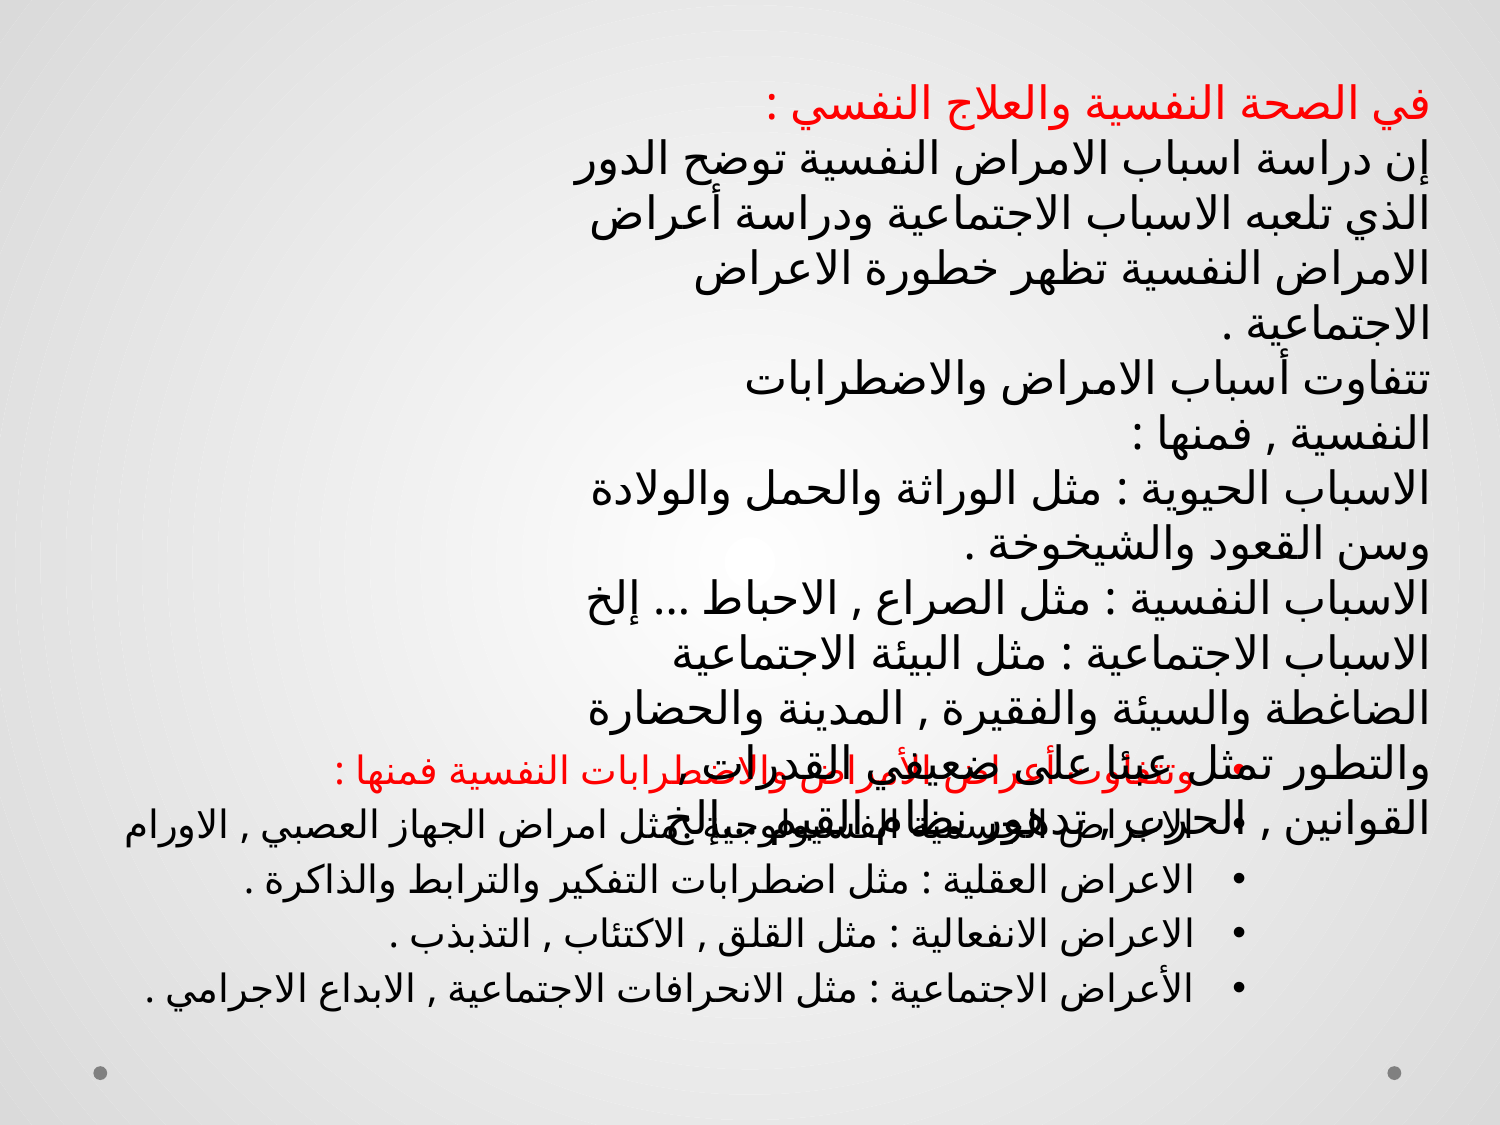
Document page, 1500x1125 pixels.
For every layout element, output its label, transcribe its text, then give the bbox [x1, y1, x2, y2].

list وتتفاوت أعراض الأمراض والاضطرابات النفسية فمنها : الاعراض الجسمية الفسيولوجية :مثل امراض الجهاز العصبي , الاورام الاعراض العقلية : مثل اضطرابات التفكير والترابط والذاكرة . الاعراض الانفعالية : مثل القلق , الاكتئاب , التذبذب . الأعراض الاجتماعية : مثل الانحرافات الاجتماعية , الابداع الاجرامي . [75, 737, 1258, 1046]
text_box في الصحة النفسية والعلاج النفسي : إن دراسة اسباب الامراض النفسية توضح الدور الذي تلعبه الاسباب الاجتماعية ودراسة أعراض الامراض النفسية تظهر خطورة الاعراض الاجتماعية . تتفاوت أسباب الامراض والاضطرابات النفسية , فمنها : الاسباب الحيوية : مثل الوراثة والحمل والولادة وسن القعود والشيخوخة . الاسباب النفسية : مثل الصراع , الاحباط ... إلخ الاسباب الاجتماعية : مثل البيئة الاجتماعية الضاغطة والسيئة والفقيرة , المدينة والحضارة والتطور تمثل عبئا على ضعيفي القدرات , القوانين , الحرب , تدهور نظام القيم ...إلخ [549, 66, 1447, 896]
